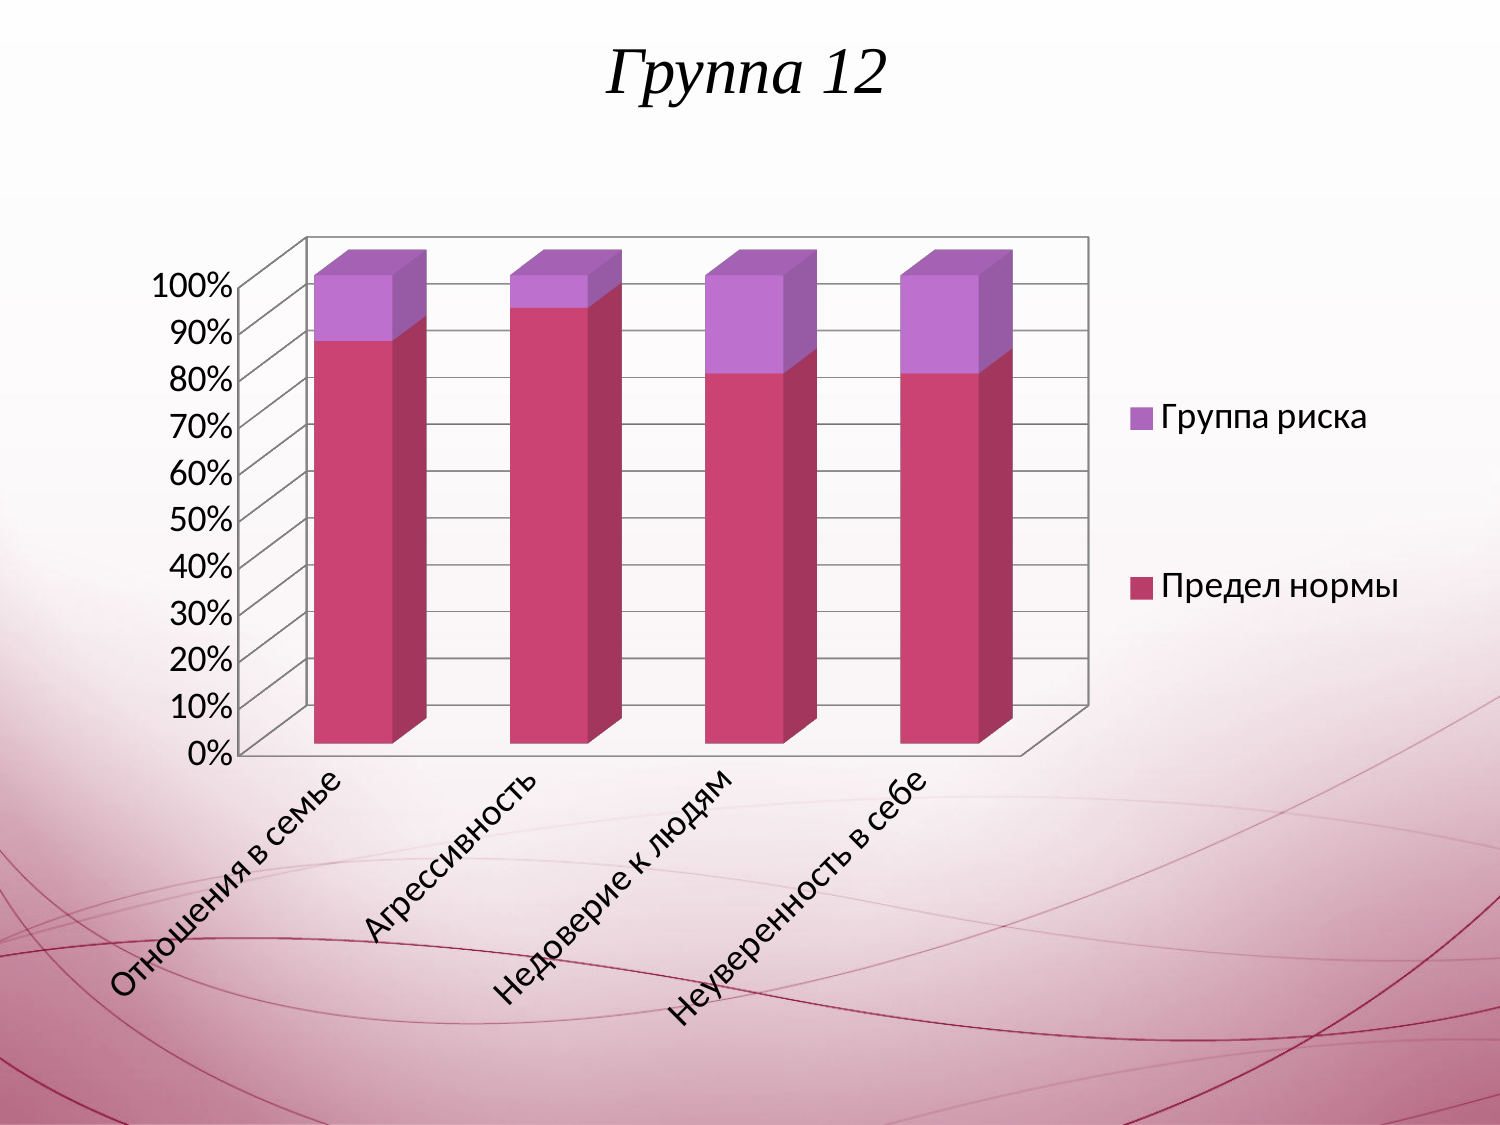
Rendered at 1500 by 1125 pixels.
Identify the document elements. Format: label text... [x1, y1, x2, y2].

subtitle Группа 12 [76, 19, 1436, 1047]
chart [76, 219, 1424, 1053]
